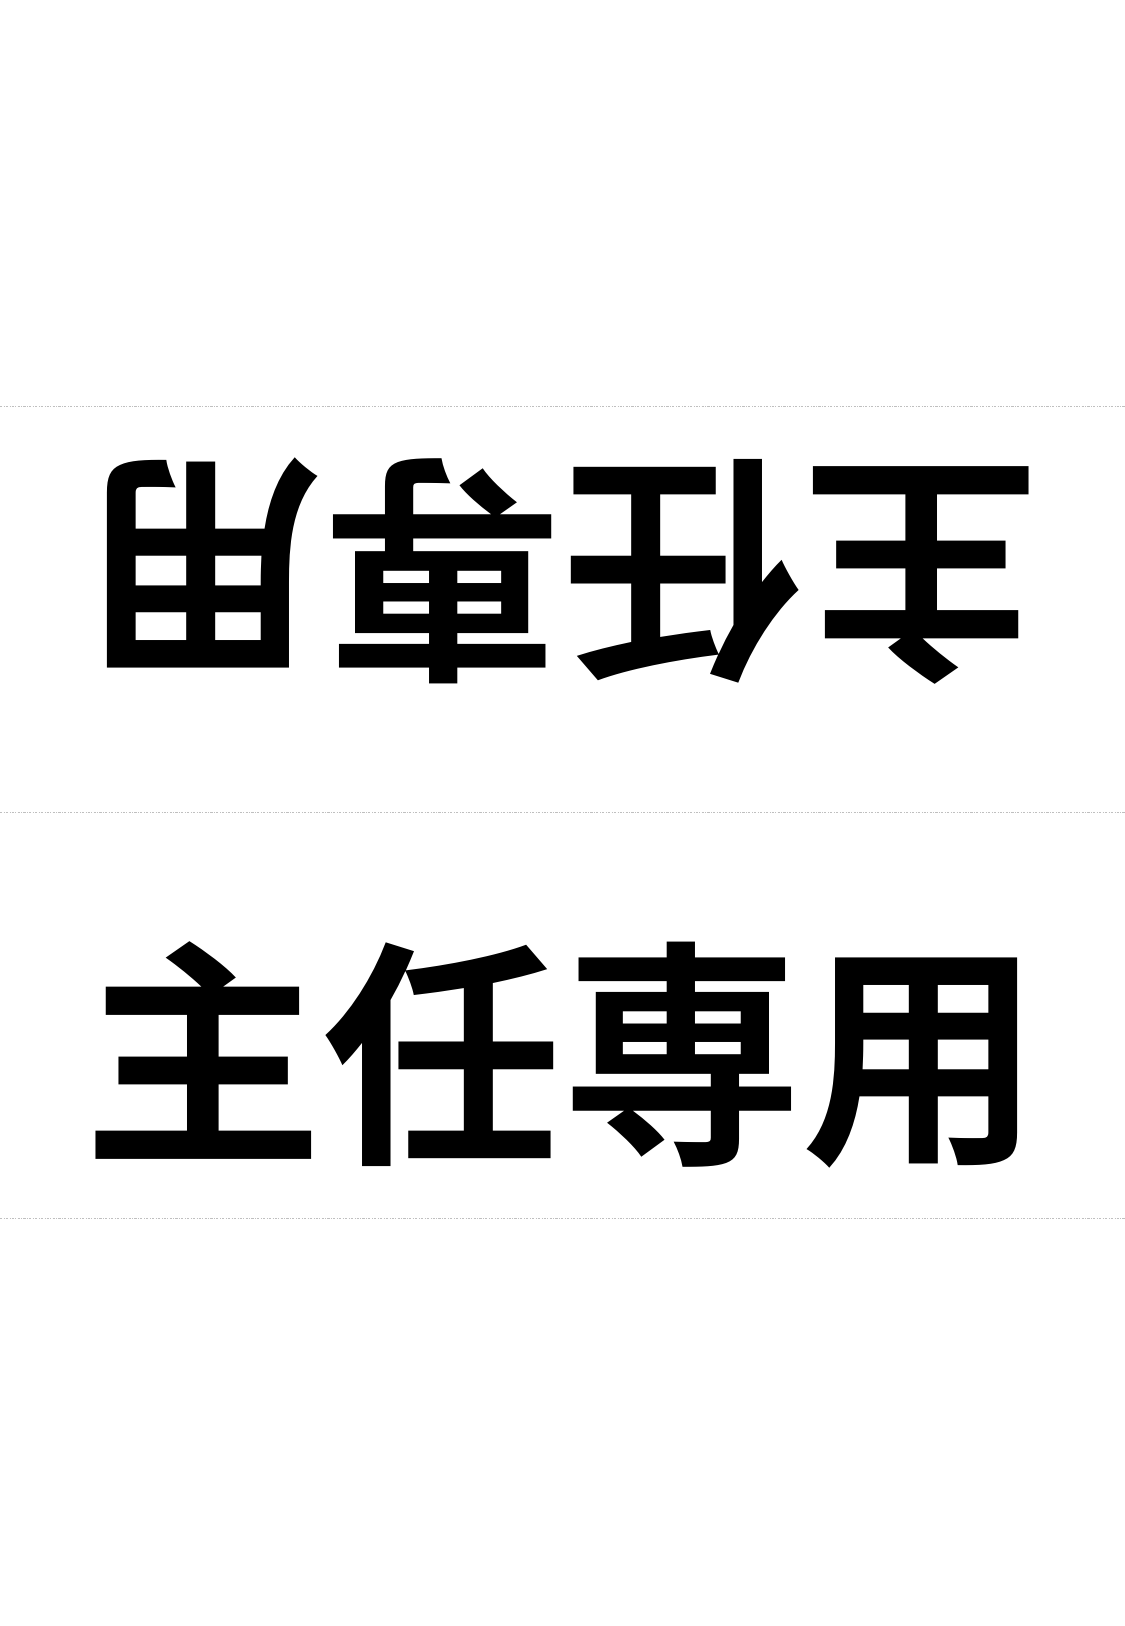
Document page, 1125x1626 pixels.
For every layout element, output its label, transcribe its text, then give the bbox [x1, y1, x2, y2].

text_box 主任専用 [68, 898, 1057, 1201]
text_box 主任専用 [68, 425, 1057, 728]
